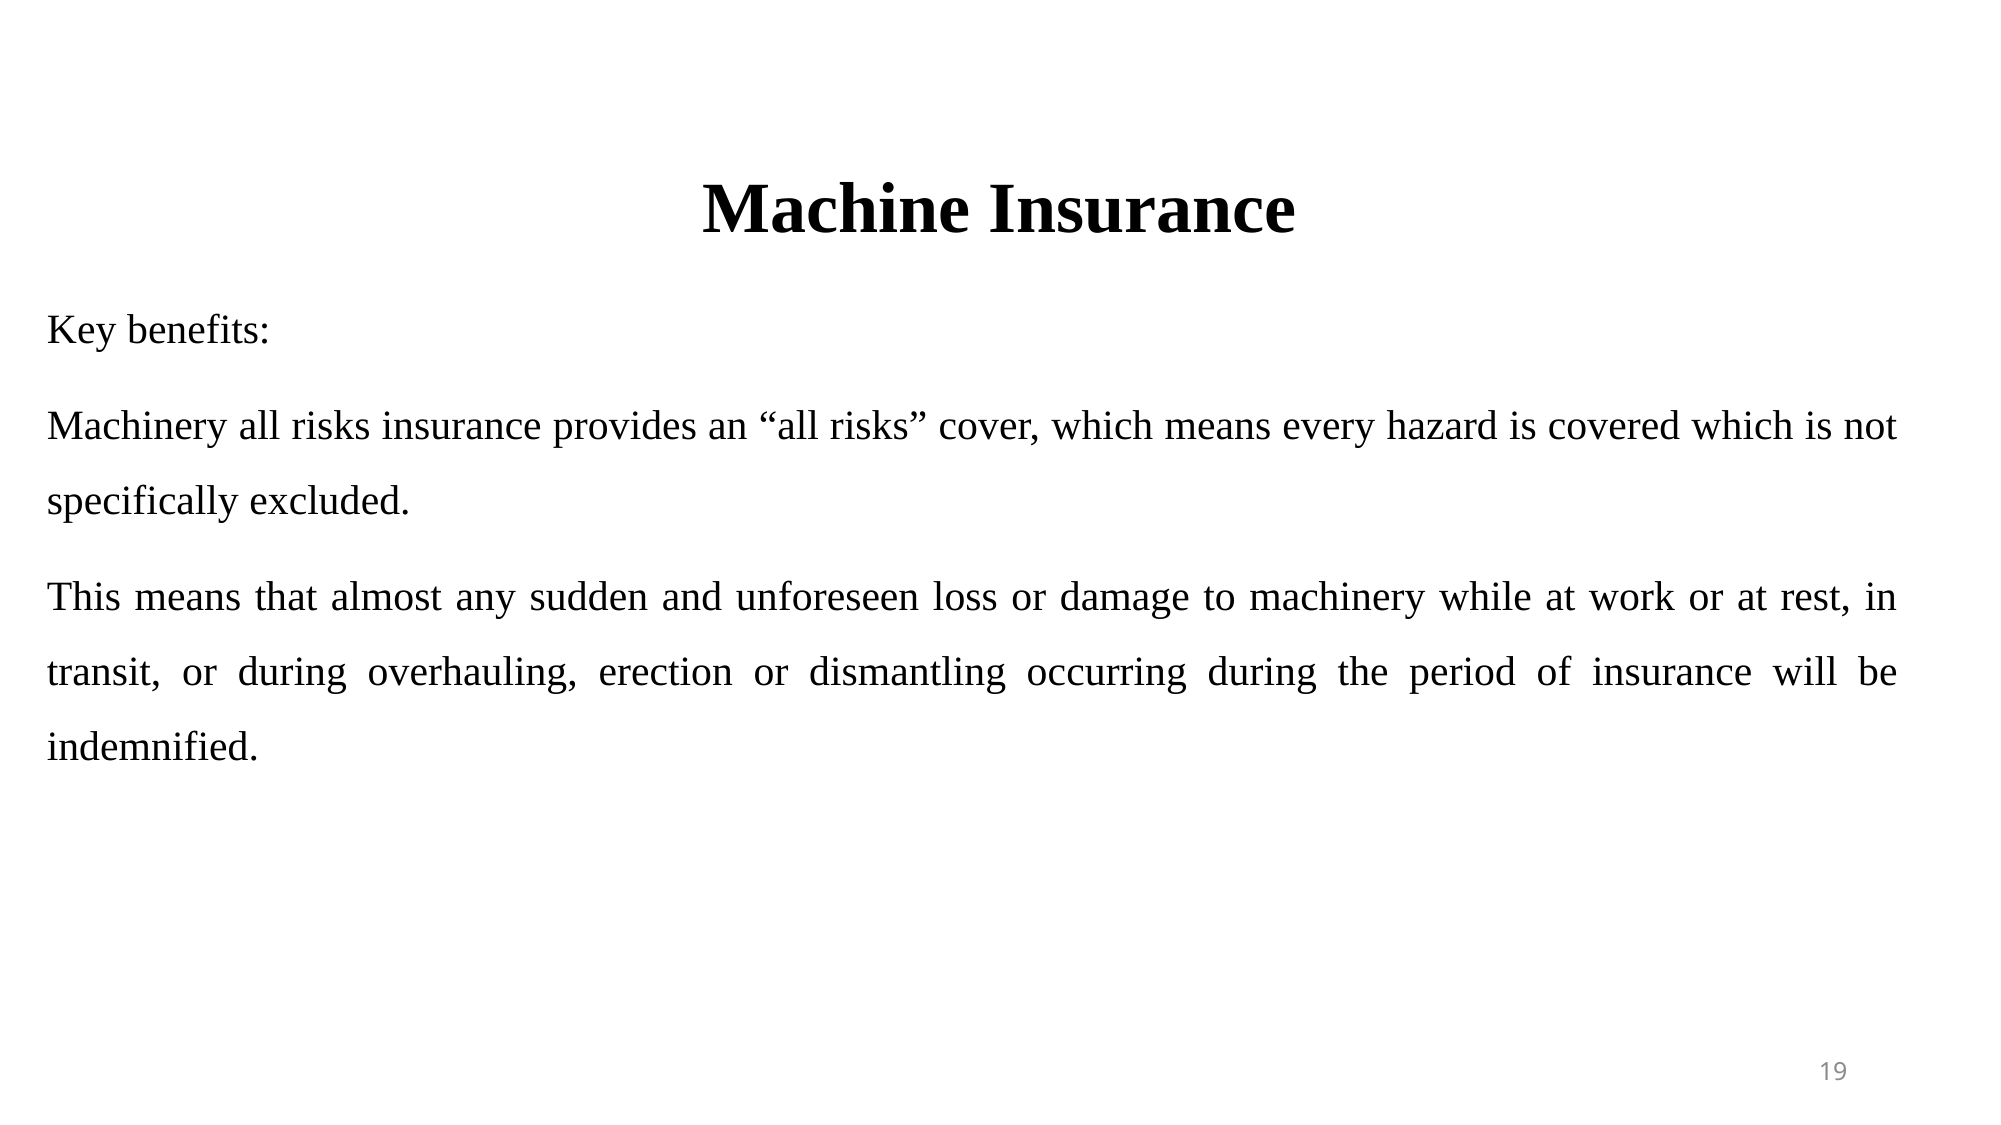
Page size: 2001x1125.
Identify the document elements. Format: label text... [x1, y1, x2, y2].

slide_number 19 [1412, 1042, 1863, 1103]
list Key benefits: Machinery all risks insurance provides an “all risks” cover, which means every hazard is covered which is not specifically excluded. This means that almost any sudden and unforeseen loss or damage to machinery while at work or at rest, in transit, or during overhauling, erection or dismantling occurring during the period of insurance will be indemnified. [31, 268, 1915, 943]
title Machine Insurance [31, 109, 1968, 255]
